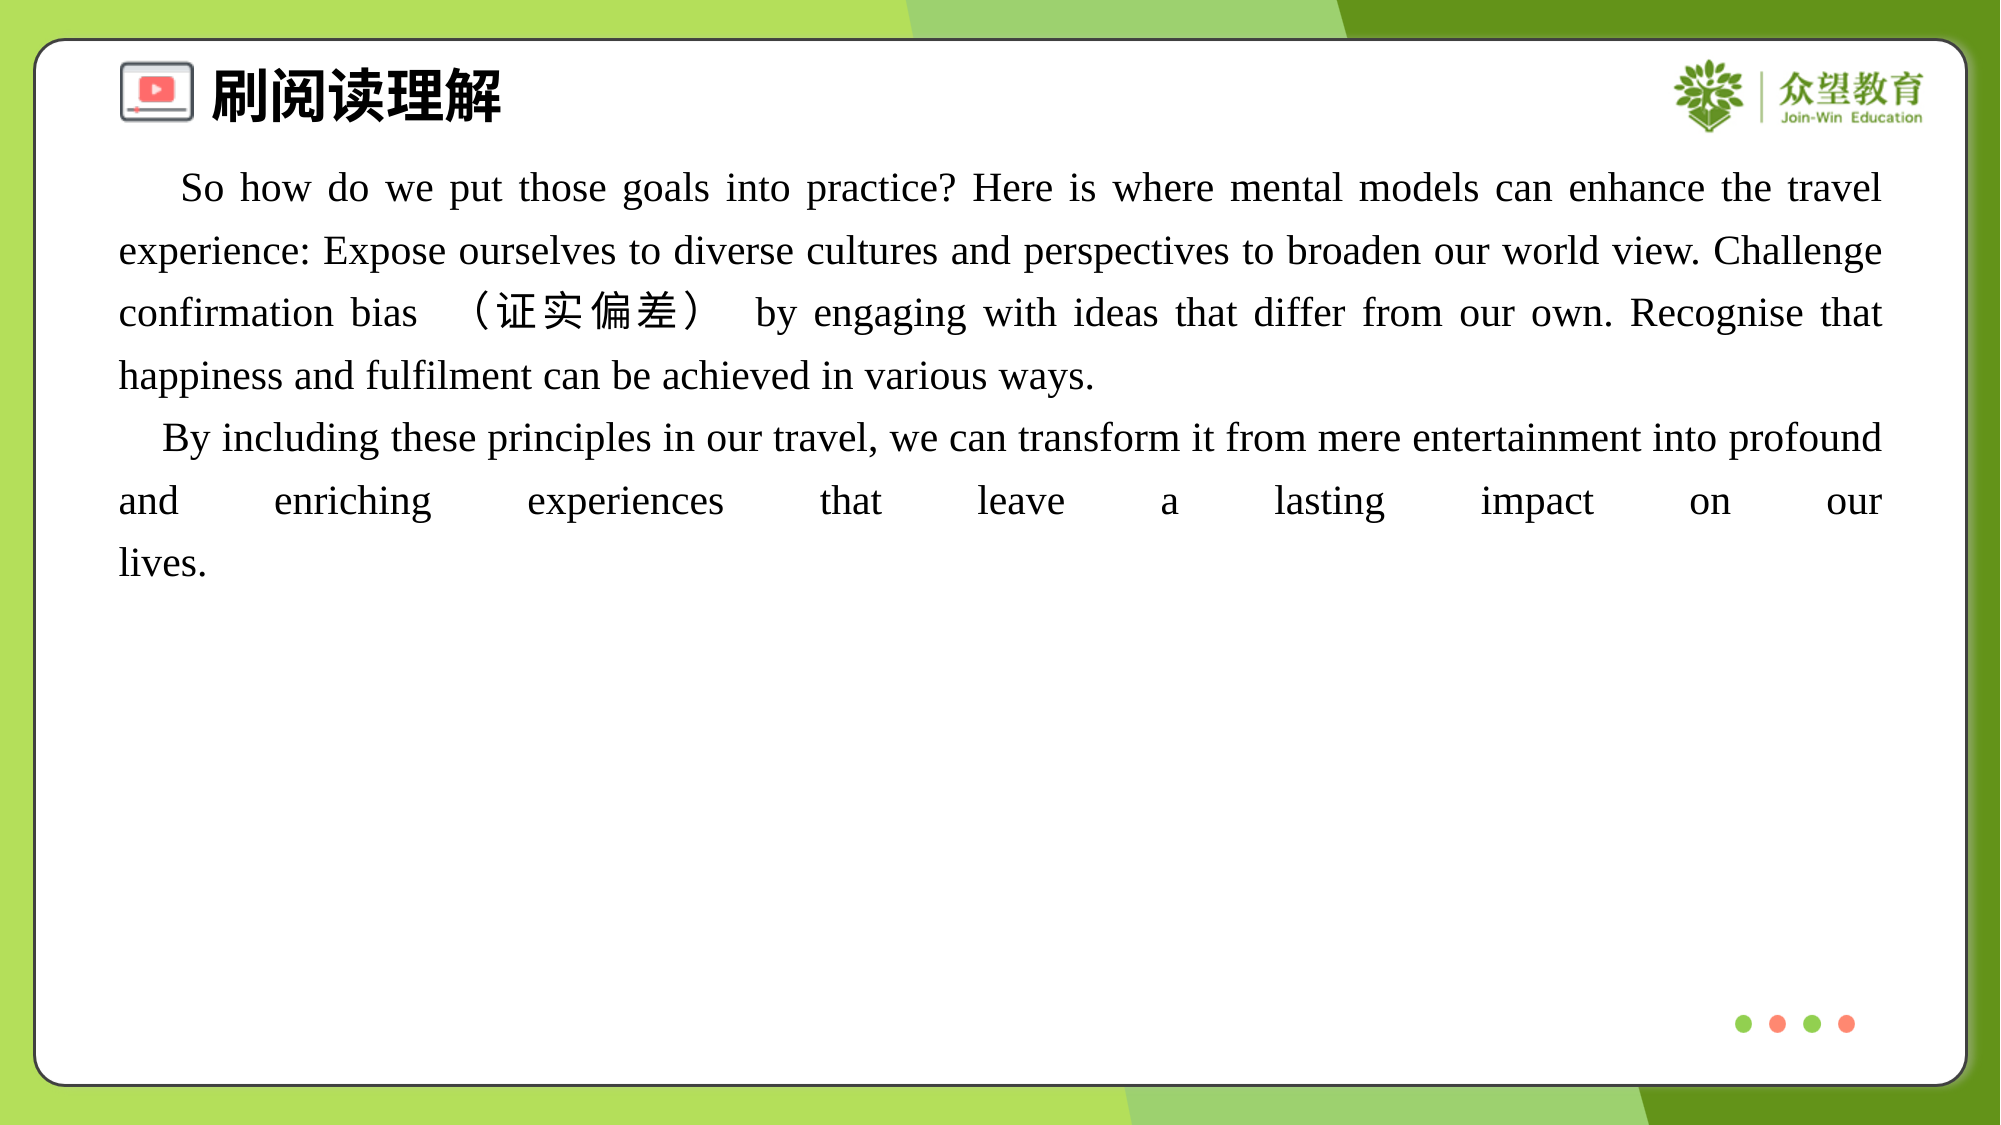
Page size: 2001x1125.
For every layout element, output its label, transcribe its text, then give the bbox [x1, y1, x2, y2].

picture [0, 0, 2000, 1125]
text_box So how do we put those goals into practice? Here is where mental models can enhance the travel experience: Expose ourselves to diverse cultures and perspectives to broaden our world view. Challenge confirmation bias （证实偏差） by engaging with ideas that differ from our own. Recognise that happiness and fulfilment can be achieved in various ways. By including these principles in our travel, we can transform it from mere entertainment into profound and enriching experiences that leave a lasting impact on our lives.#1.5.1 [118, 147, 1883, 517]
